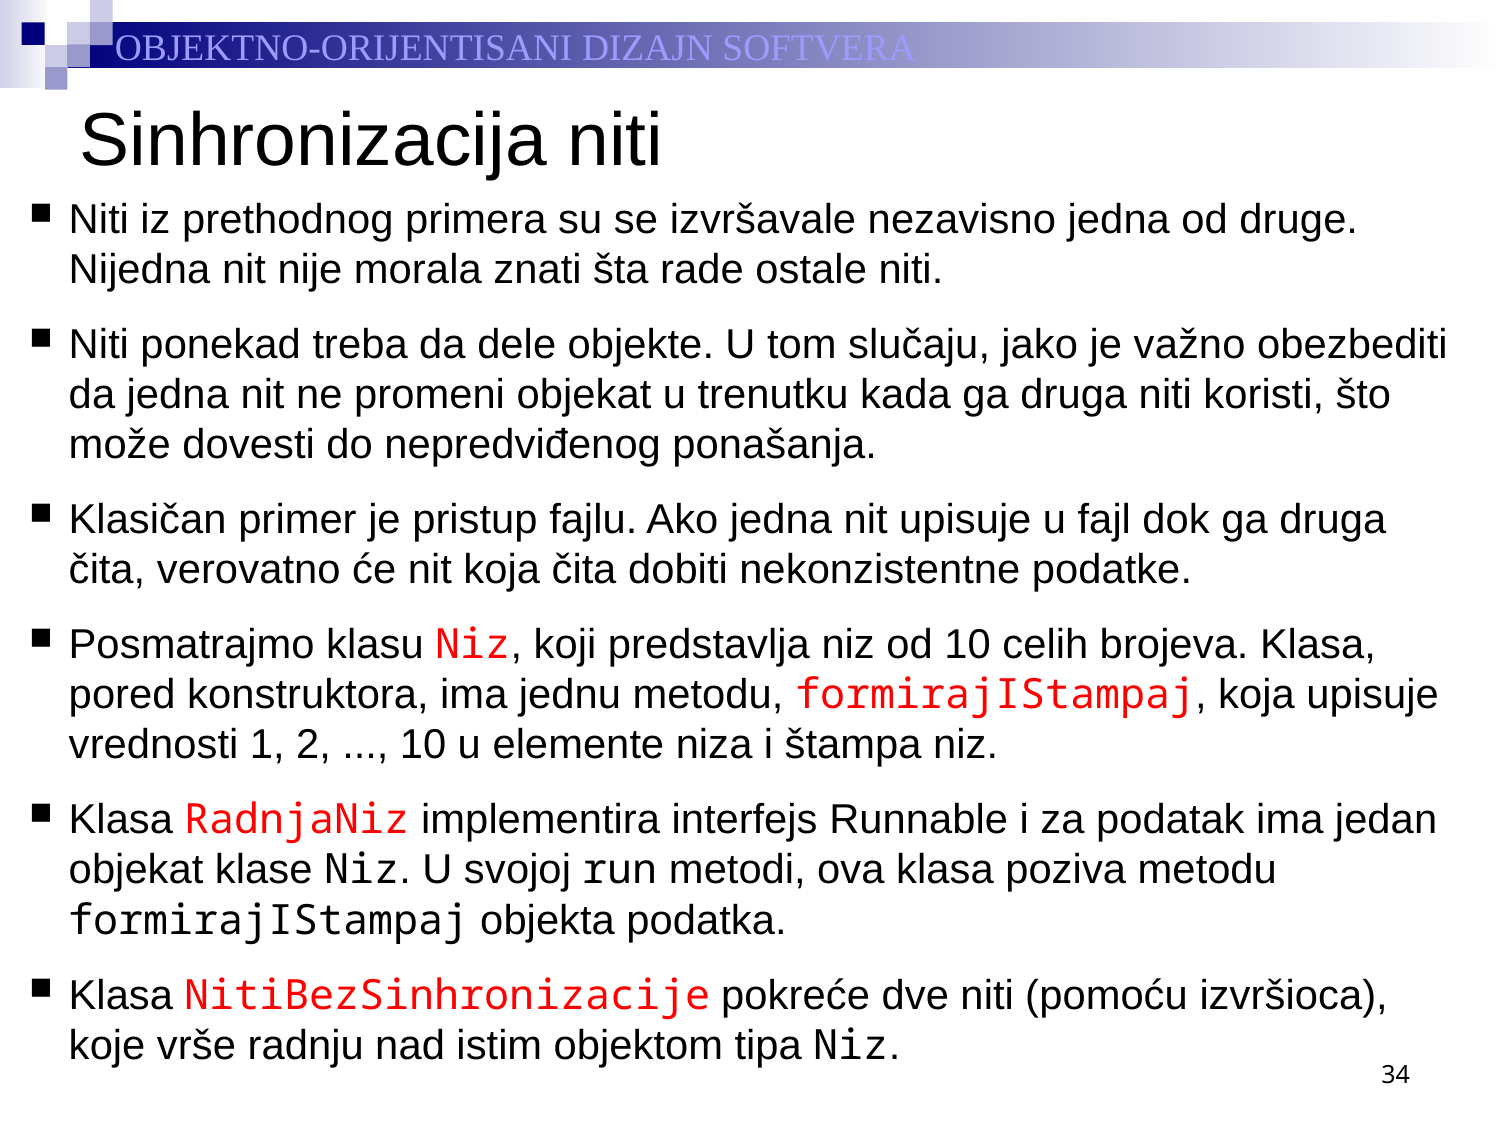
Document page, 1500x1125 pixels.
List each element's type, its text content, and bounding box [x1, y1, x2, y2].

title Sinhronizacija niti [64, 86, 703, 184]
text_box Niti iz prethodnog primera su se izvršavale nezavisno jedna od druge. Nijedna nit nije morala znati šta rade ostale niti. Niti ponekad treba da dele objekte. U tom slučaju, jako je važno obezbediti da jedna nit ne promeni objekat u trenutku kada ga druga niti koristi, što može dovesti do nepredviđenog ponašanja. Klasičan primer je pristup fajlu. Ako jedna nit upisuje u fajl dok ga druga čita, verovatno će nit koja čita dobiti nekonzistentne podatke. Posmatrajmo klasu Niz, koji predstavlja niz od 10 celih brojeva. Klasa, pored konstruktora, ima jednu metodu, formirajIStampaj, koja upisuje vrednosti 1, 2, ..., 10 u elemente niza i štampa niz. Klasa RadnjaNiz implementira interfejs Runnable i za podatak ima jedan objekat klase Niz. U svojoj run metodi, ova klasa poziva metodu formirajIStampaj objekta podatka. Klasa NitiBezSinhronizacije pokreće dve niti (pomoću izvršioca), koje vrše radnju nad istim objektom tipa Niz. [17, 184, 1483, 1071]
slide_number 34 [1074, 1024, 1426, 1101]
